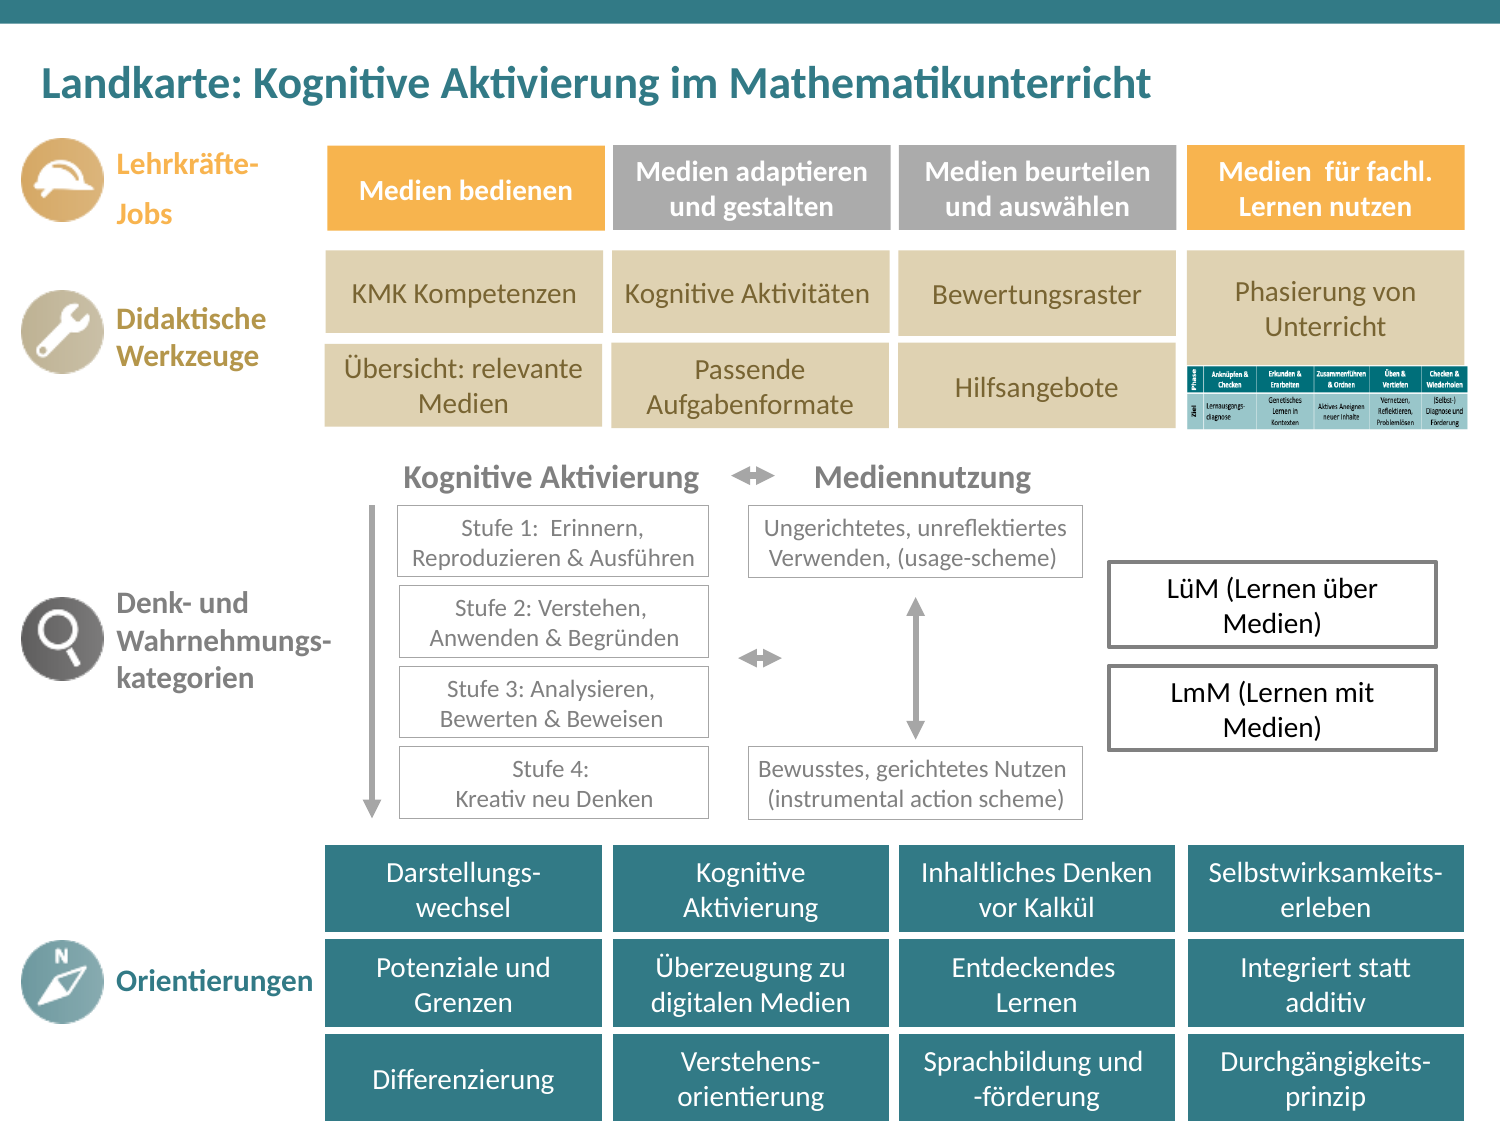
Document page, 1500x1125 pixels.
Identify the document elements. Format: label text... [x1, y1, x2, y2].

text_box Ungerichtetes, unreflektiertes Verwenden, (usage-scheme) [748, 505, 1083, 578]
text_box Stufe 4: Kreativ neu Denken [399, 746, 709, 819]
text_box Didaktische Werkzeuge [105, 290, 282, 381]
picture [20, 940, 105, 1024]
text_box Kognitive Aktivitäten [612, 250, 890, 333]
text_box Integriert statt additiv [1187, 938, 1465, 1028]
text_box Stufe 1: Erinnern, Reproduzieren & Ausführen [397, 505, 709, 577]
text_box Mediennutzung [799, 447, 1047, 503]
text_box Differenzierung [324, 1033, 603, 1122]
text_box Kognitive Aktivierung [612, 844, 890, 933]
text_box Sprachbildung und -förderung [898, 1033, 1176, 1122]
text_box Überzeugung zu digitalen Medien [612, 938, 890, 1028]
text_box Passende Aufgabenformate [611, 342, 889, 429]
text_box Stufe 3: Analysieren, Bewerten & Beweisen [399, 666, 709, 738]
picture [20, 138, 105, 222]
text_box Bewertungsraster [898, 250, 1176, 336]
text_box Durchgängigkeits-prinzip [1187, 1033, 1465, 1122]
picture [20, 597, 105, 681]
title Landkarte: Kognitive Aktivierung im Mathematikunterricht [41, 53, 1459, 119]
picture [20, 290, 105, 374]
text_box Übersicht: relevante Medien [324, 343, 603, 427]
text_box Lehrkräfte- Jobs [101, 136, 274, 239]
text_box Medien für fachl. Lernen nutzen [1187, 145, 1465, 230]
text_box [1182, 250, 1470, 433]
text_box LüM (Lernen über Medien) [1108, 562, 1437, 647]
text_box Medien beurteilen und auswählen [898, 145, 1177, 230]
text_box LmM (Lernen mit Medien) [1108, 665, 1437, 751]
text_box Inhaltliches Denken vor Kalkül [898, 844, 1176, 933]
text_box Darstellungs-wechsel [324, 844, 603, 933]
text_box Entdeckendes Lernen [898, 938, 1176, 1028]
text_box Orientierungen [109, 952, 324, 1006]
text_box KMK Kompetenzen [325, 250, 604, 333]
text_box Potenziale und Grenzen [324, 938, 603, 1028]
text_box Kognitive Aktivierung [397, 449, 709, 502]
text_box Medien bedienen [327, 145, 605, 231]
text_box Bewusstes, gerichtetes Nutzen (instrumental action scheme) [748, 746, 1083, 820]
text_box Verstehens-orientierung [612, 1033, 890, 1122]
text_box Denk- und Wahrnehmungs- kategorien [101, 575, 347, 703]
text_box Selbstwirksamkeits-erleben [1187, 844, 1465, 933]
text_box Medien adaptieren und gestalten [613, 145, 891, 230]
text_box Stufe 2: Verstehen, Anwenden & Begründen [399, 585, 709, 658]
text_box Hilfsangebote [898, 342, 1176, 429]
